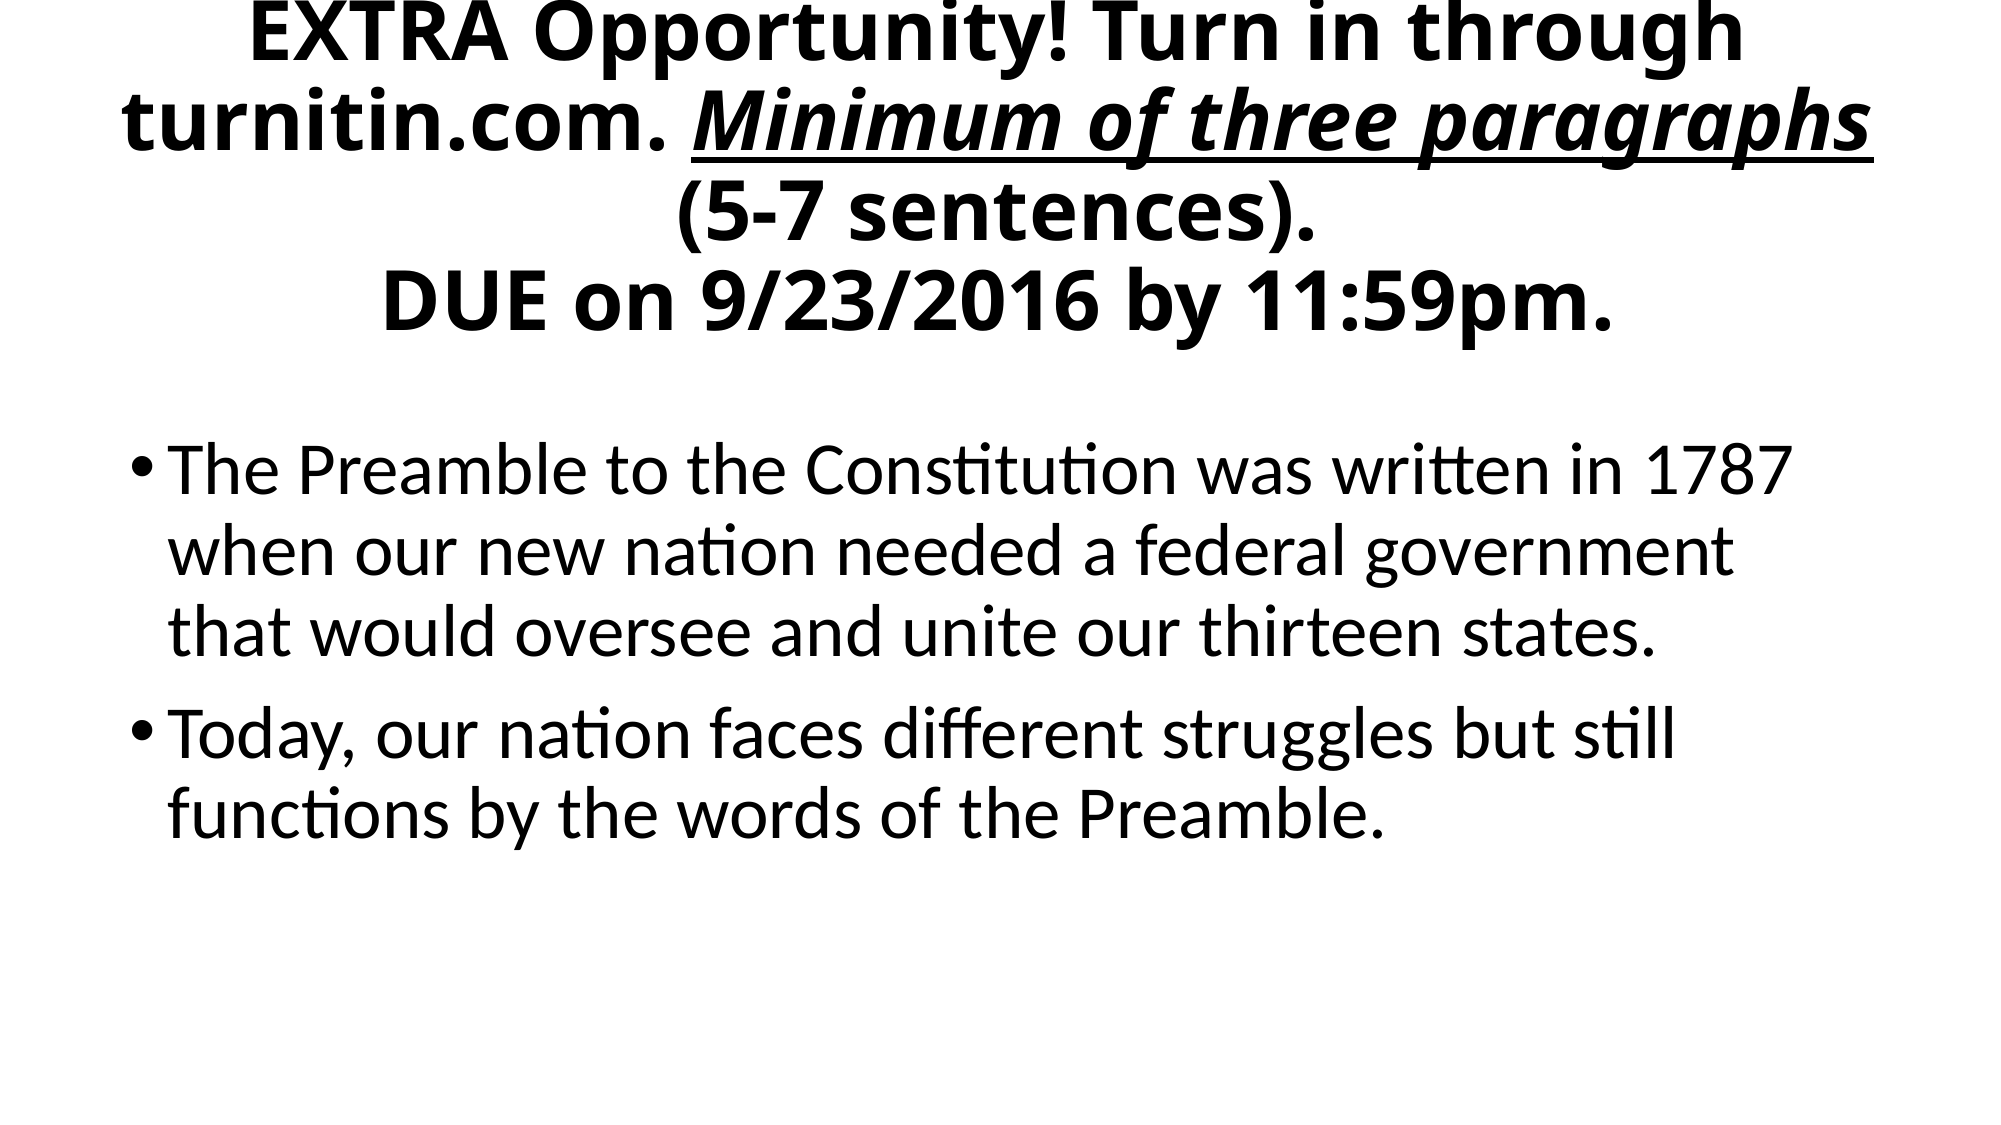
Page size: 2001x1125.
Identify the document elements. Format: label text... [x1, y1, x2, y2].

title EXTRA Opportunity! Turn in through turnitin.com. Minimum of three paragraphs (5-7 sentences). DUE on 9/23/2016 by 11:59pm. [88, 60, 1907, 278]
list The Preamble to the Constitution was written in 1787 when our new nation needed a federal government that would oversee and unite our thirteen states. Today, our nation faces different struggles but still functions by the words of the Preamble. [114, 311, 1885, 1065]
